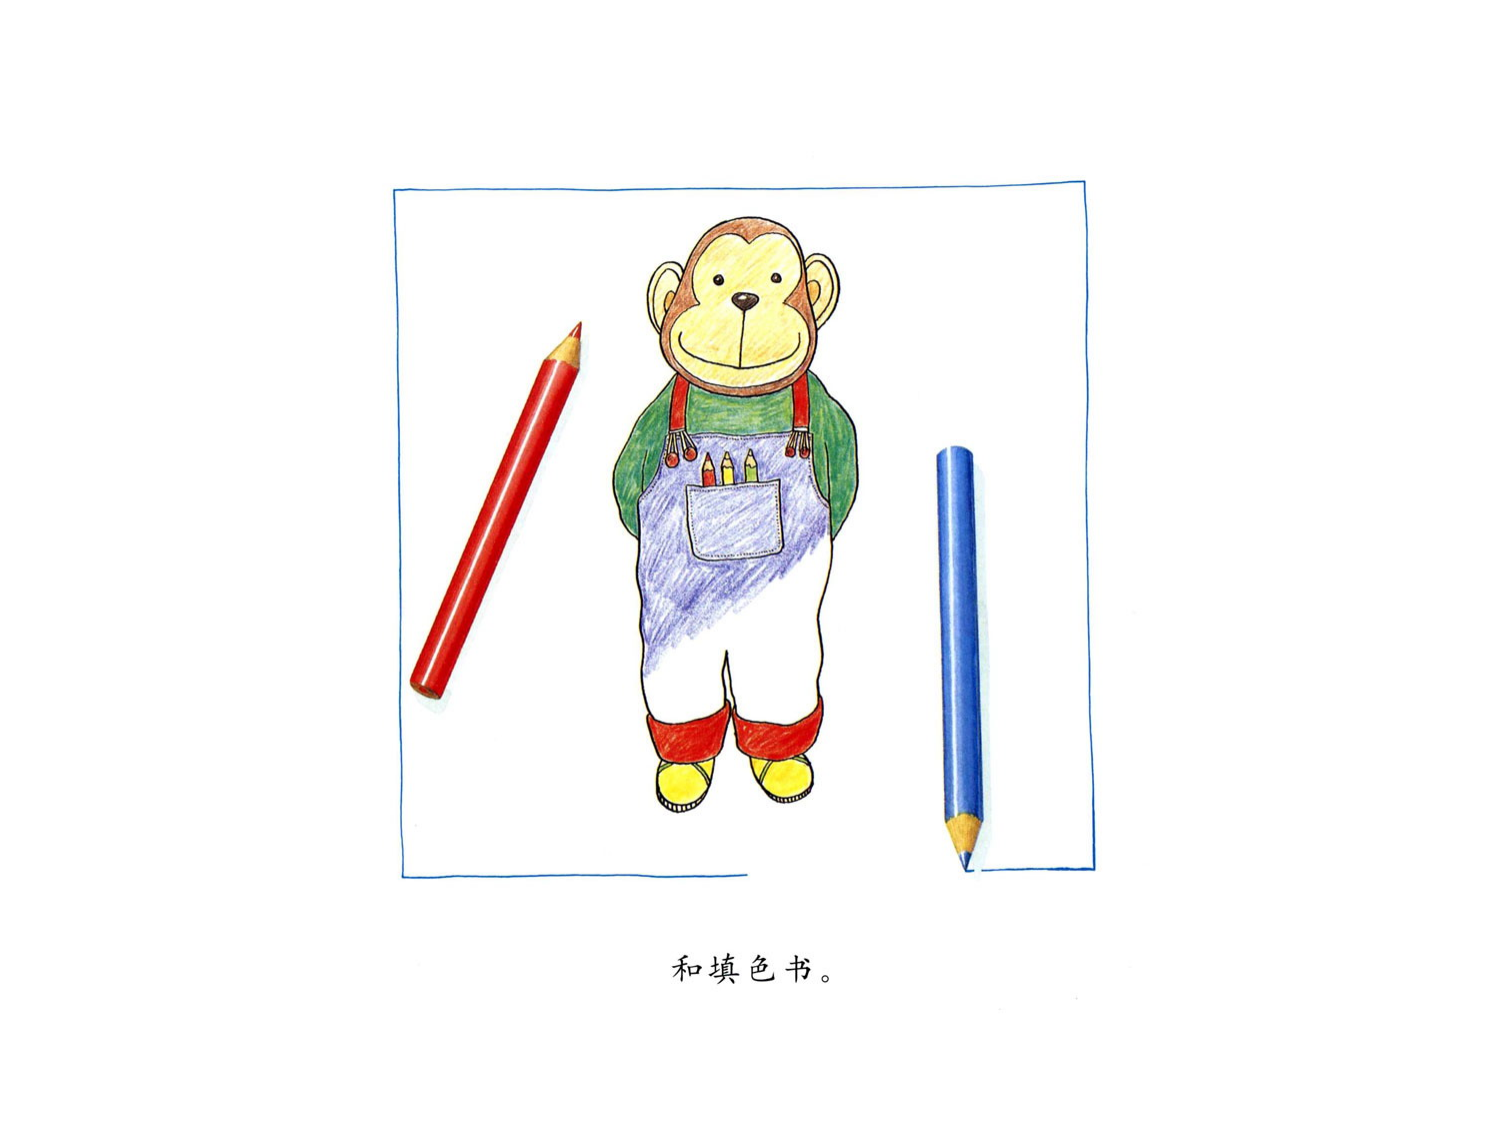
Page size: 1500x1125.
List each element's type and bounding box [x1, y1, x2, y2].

picture [349, 111, 1151, 1014]
